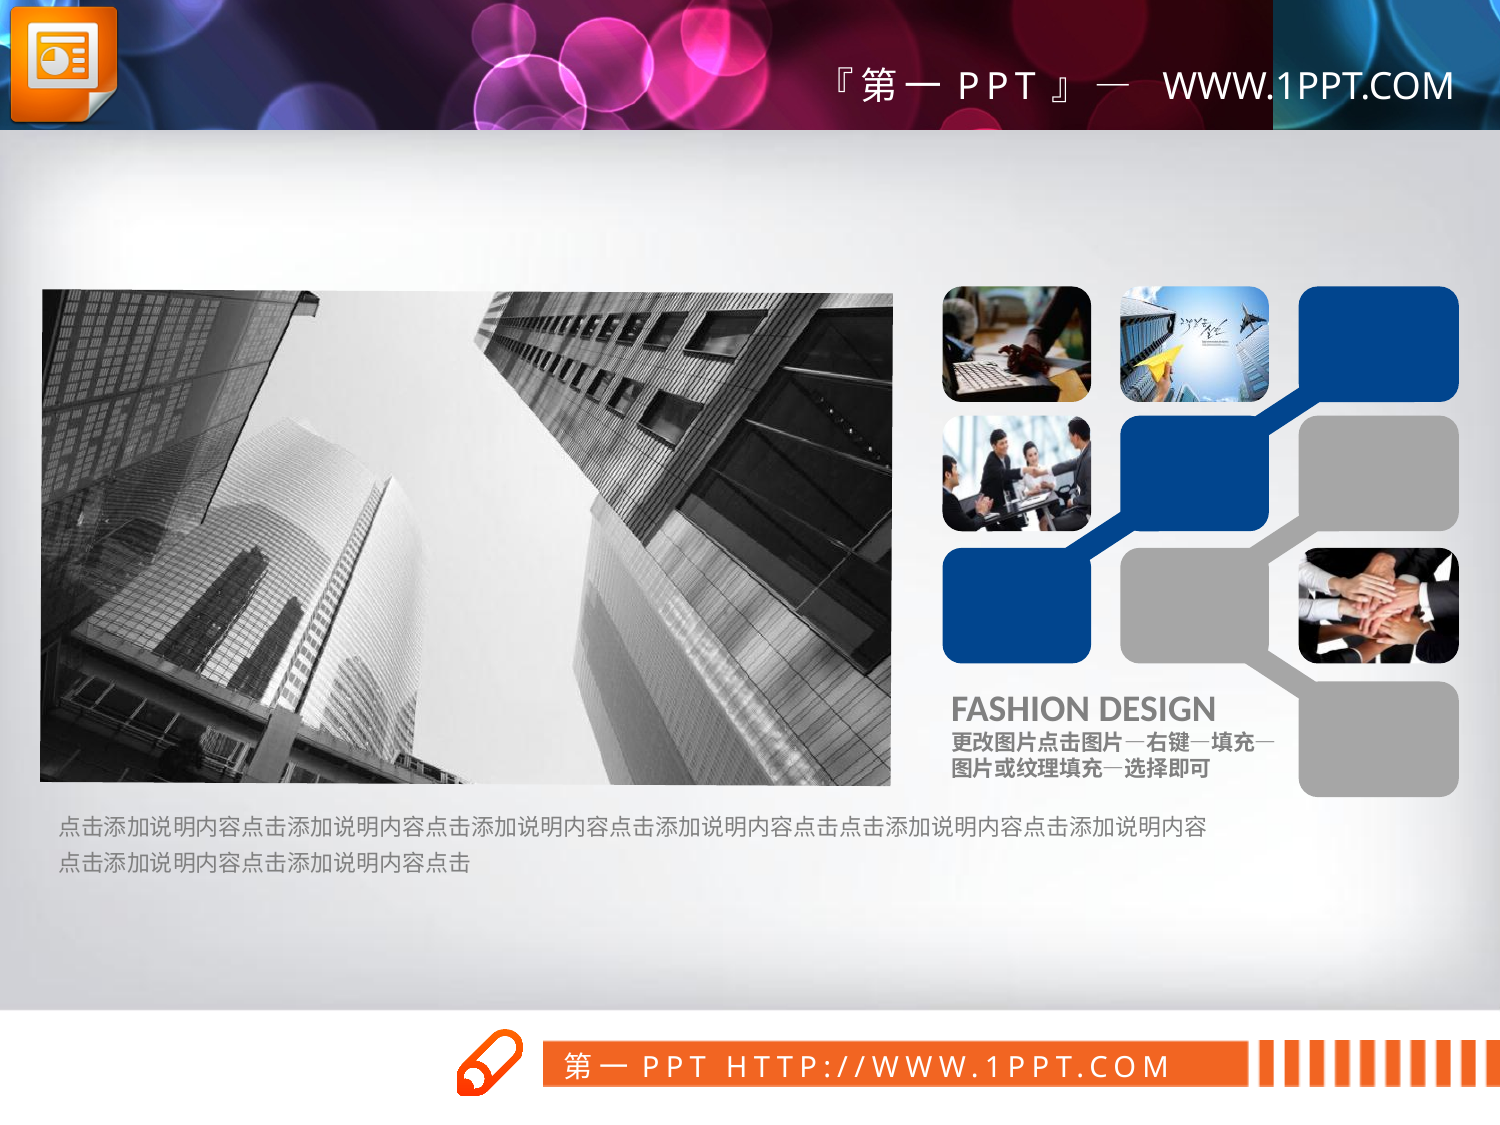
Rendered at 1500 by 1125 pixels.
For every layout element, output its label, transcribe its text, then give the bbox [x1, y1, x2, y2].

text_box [1119, 671, 1460, 798]
text_box FASHION DESIGN 更改图片点击图片—右键—填充— 图片或纹理填充—选择即可 [936, 676, 1114, 789]
picture [0, 0, 1500, 1012]
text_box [942, 286, 1460, 664]
picture [543, 1040, 1500, 1087]
text_box 点击添加说明内容点击添加说明内容点击添加说明内容点击添加说明内容点击点击添加说明内容点击添加说明内容点击添加说明内容点击添加说明内容点击 [43, 797, 1234, 894]
text_box [40, 289, 893, 787]
